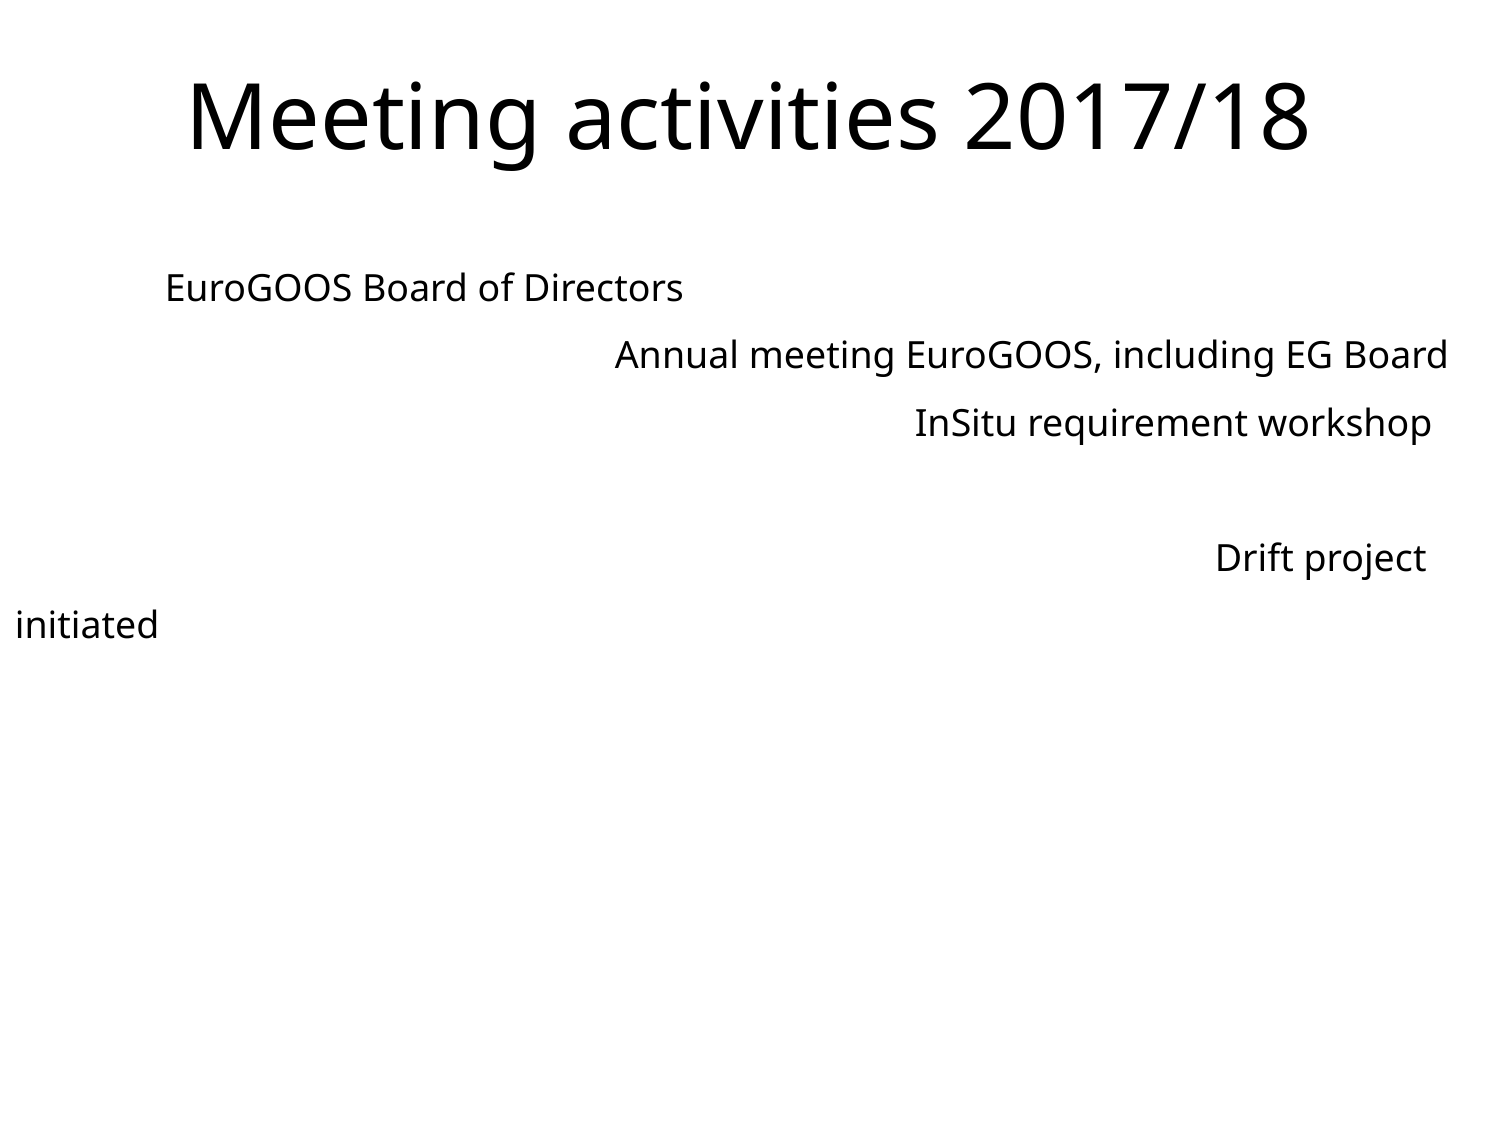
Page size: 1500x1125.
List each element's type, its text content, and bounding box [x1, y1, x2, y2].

text_box EuroGOOS Board of Directors Annual meeting EuroGOOS, including EG Board InSitu requirement workshop Drift project initiated [0, 233, 1500, 654]
title Meeting activities 2017/18 [112, 19, 1387, 206]
